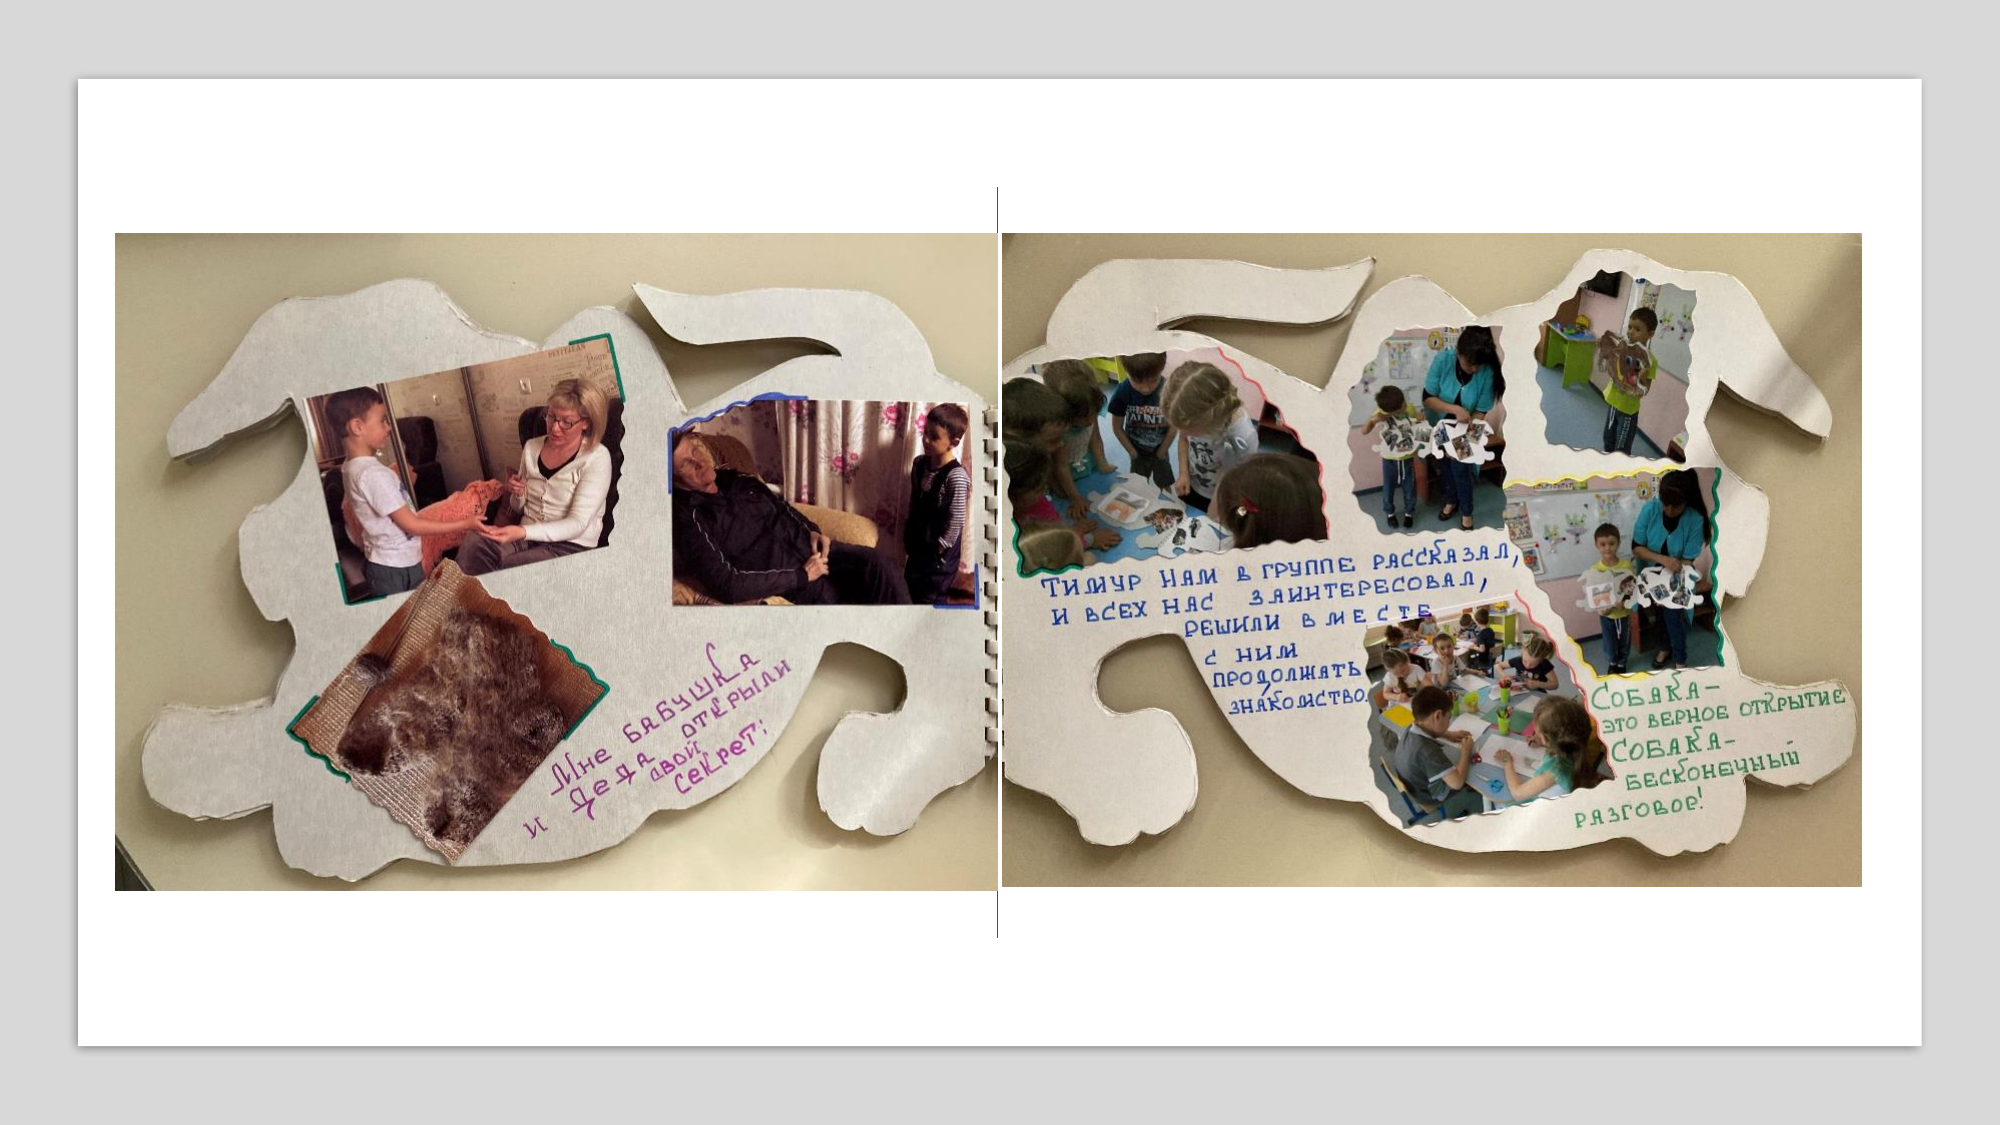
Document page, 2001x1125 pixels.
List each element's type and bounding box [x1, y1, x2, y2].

text_box [0, 0, 2000, 1125]
picture [115, 233, 998, 891]
picture [1002, 233, 1862, 887]
text_box [77, 78, 1923, 1047]
